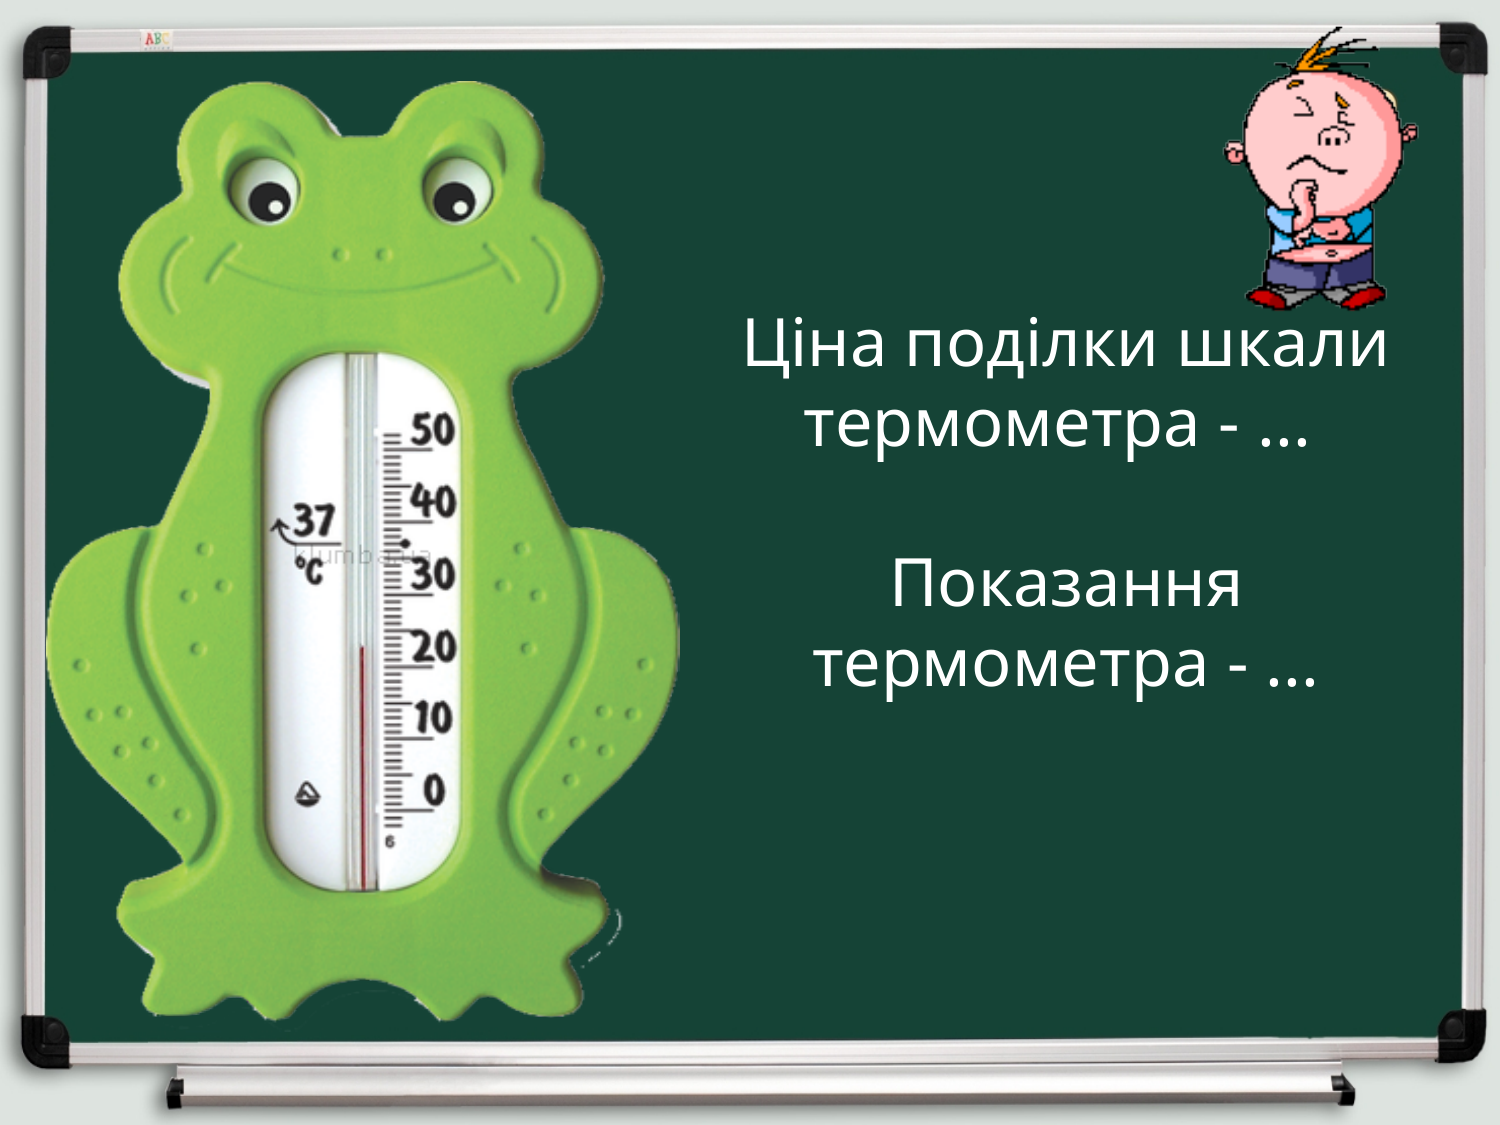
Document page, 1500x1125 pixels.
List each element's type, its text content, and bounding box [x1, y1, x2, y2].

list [46, 81, 680, 1032]
picture [0, 0, 1500, 1125]
text_box Ціна поділки шкали термометра - ... Показання термометра - ... [691, 292, 1442, 708]
